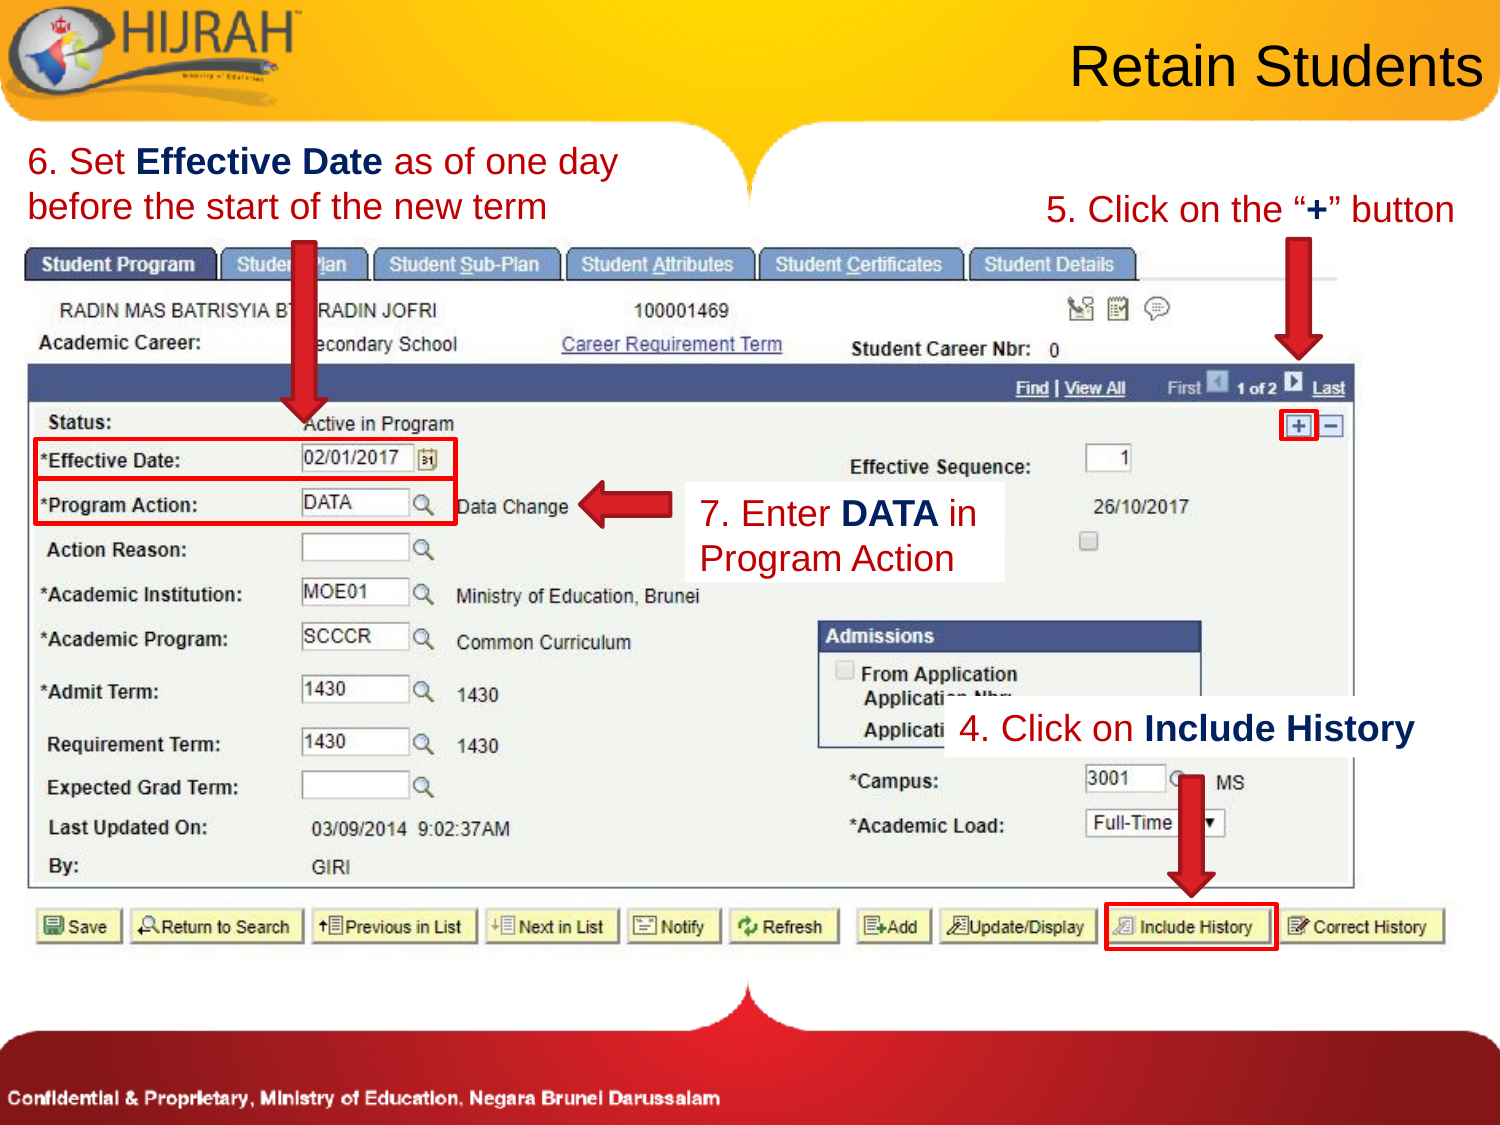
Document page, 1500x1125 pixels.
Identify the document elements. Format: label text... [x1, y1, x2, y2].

picture [0, 0, 1500, 1125]
text_box 5. Click on the “+” button [1031, 177, 1491, 239]
title Retain Students [247, 0, 1500, 126]
text_box 6. Set Effective Date as of one day before the start of the new term [12, 129, 671, 228]
